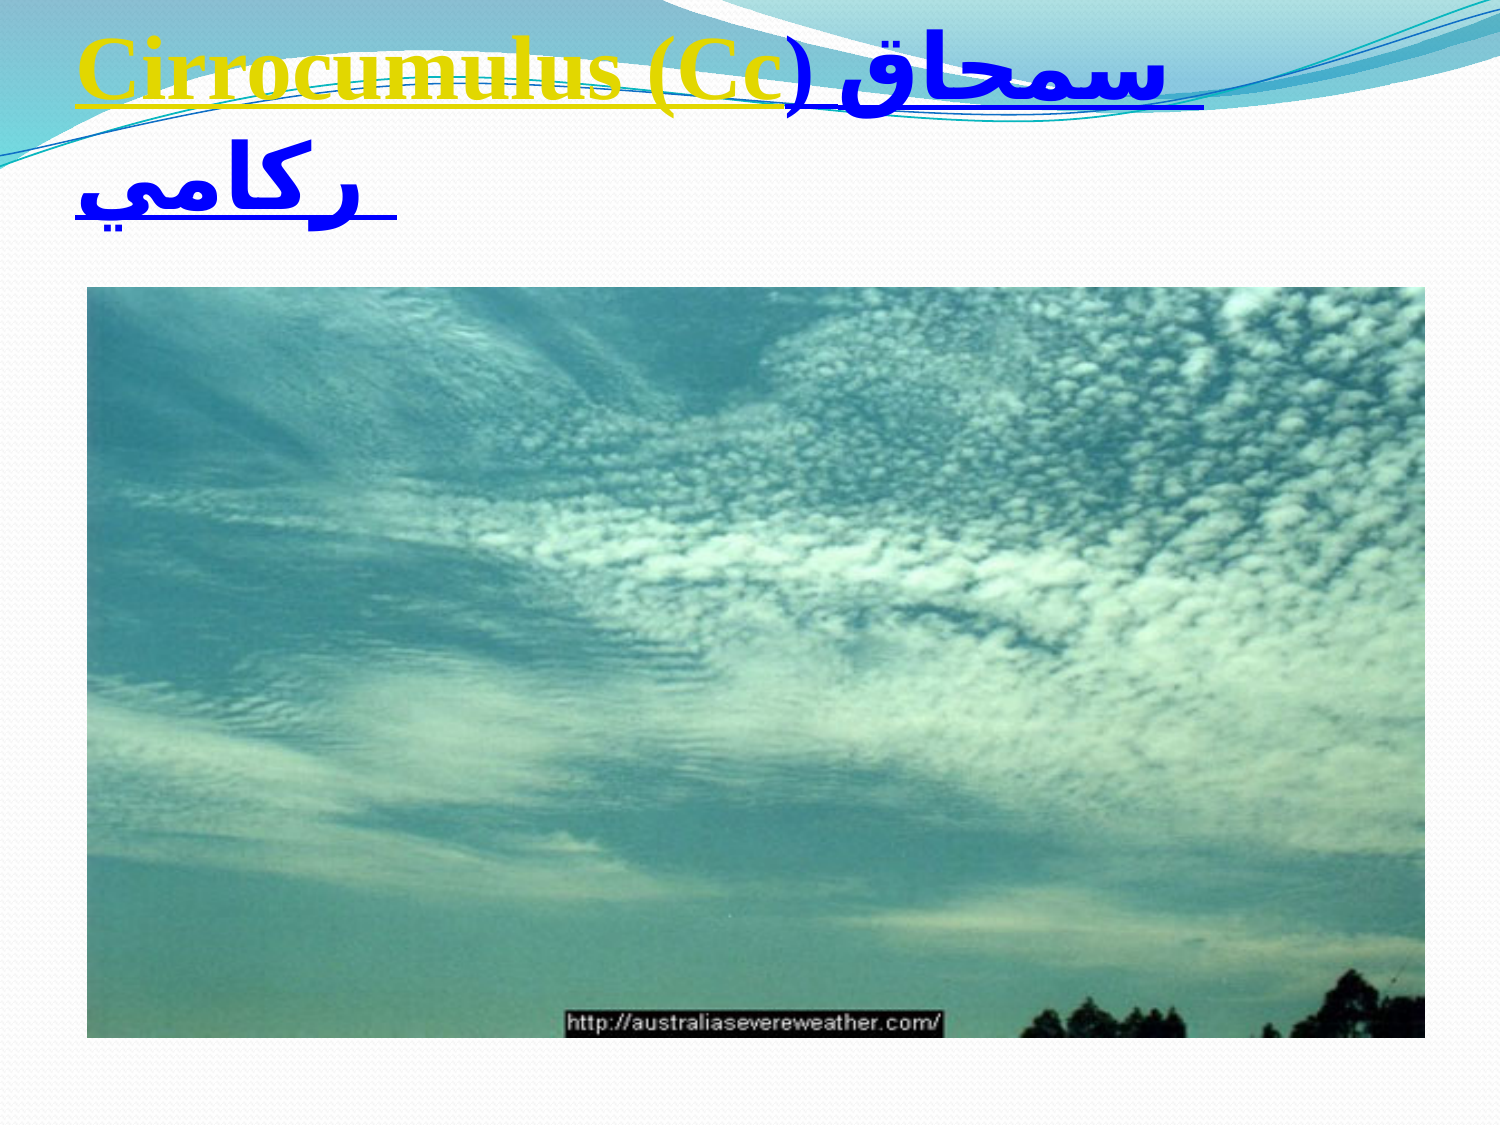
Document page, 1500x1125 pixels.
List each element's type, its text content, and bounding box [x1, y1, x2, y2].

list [87, 287, 1426, 1038]
title Cirrocumulus (Cc) سمحاق ركامي [75, 115, 1425, 363]
